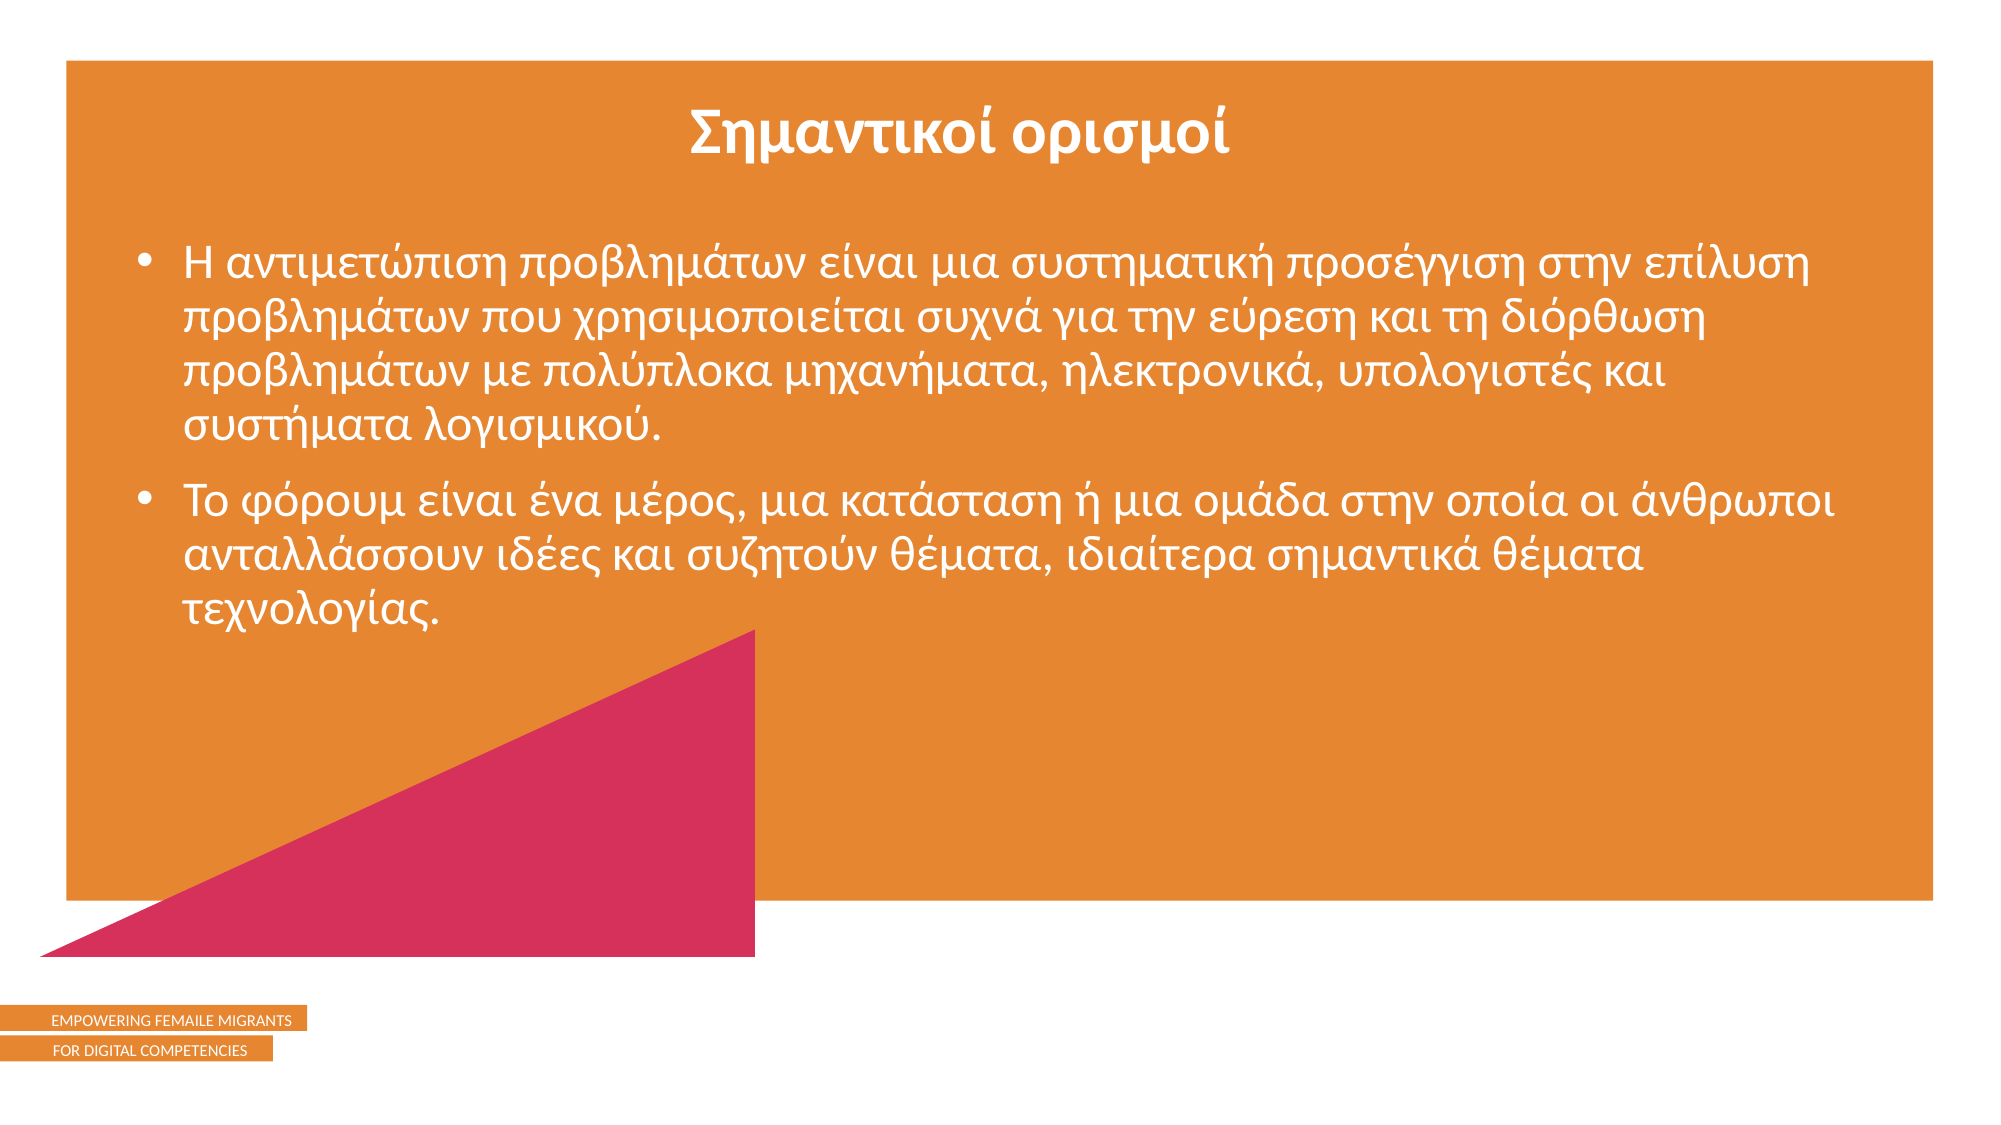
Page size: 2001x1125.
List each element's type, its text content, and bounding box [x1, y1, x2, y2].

text_box Η αντιμετώπιση προβλημάτων είναι μια συστηματική προσέγγιση στην επίλυση προβλημάτων που χρησιμοποιείται συχνά για την εύρεση και τη διόρθωση προβλημάτων με πολύπλοκα μηχανήματα, ηλεκτρονικά, υπολογιστές και συστήματα λογισμικού. Το φόρουμ είναι ένα μέρος, μια κατάσταση ή μια ομάδα στην οποία οι άνθρωποι ανταλλάσσουν ιδέες και συζητούν θέματα, ιδιαίτερα σημαντικά θέματα τεχνολογίας. [121, 227, 1879, 842]
text_box Σημαντικοί ορισμοί [208, 88, 1713, 204]
